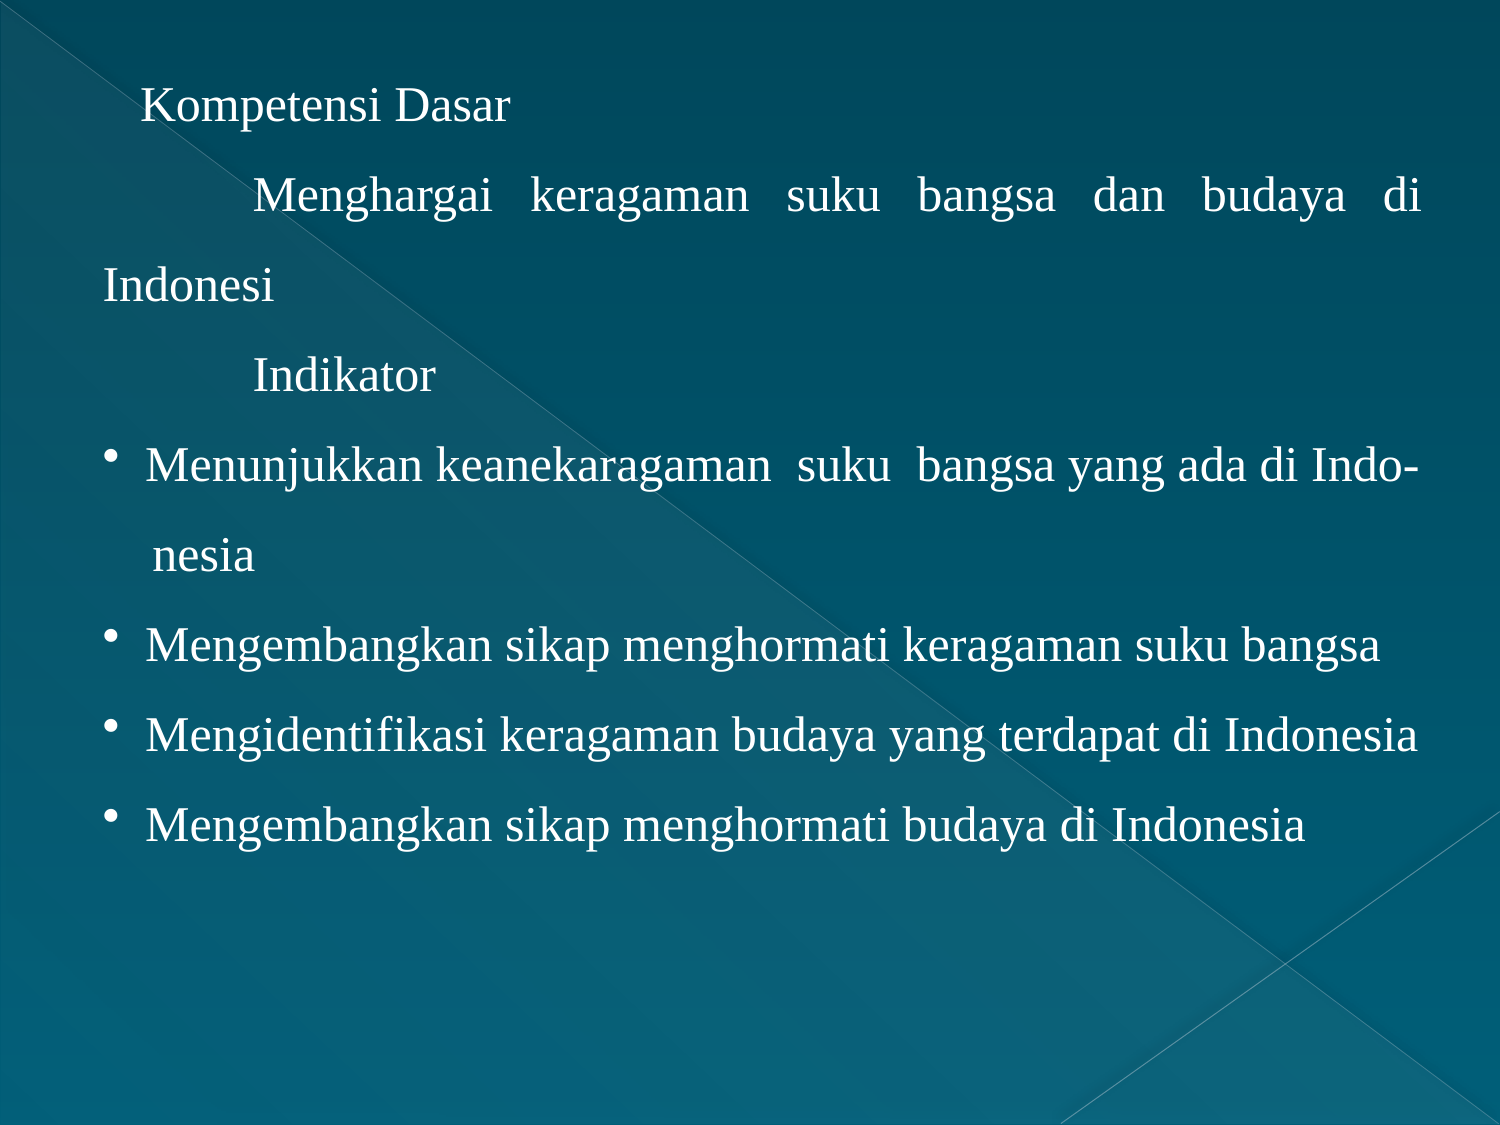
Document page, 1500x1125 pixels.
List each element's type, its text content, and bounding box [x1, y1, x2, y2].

text_box Kompetensi Dasar Menghargai keragaman suku bangsa dan budaya di Indonesi Indikator Menunjukkan keanekaragaman suku bangsa yang ada di Indo- nesia Mengembangkan sikap menghormati keragaman suku bangsa Mengidentifikasi keragaman budaya yang terdapat di Indonesia Mengembangkan sikap menghormati budaya di Indonesia [87, 33, 1438, 859]
